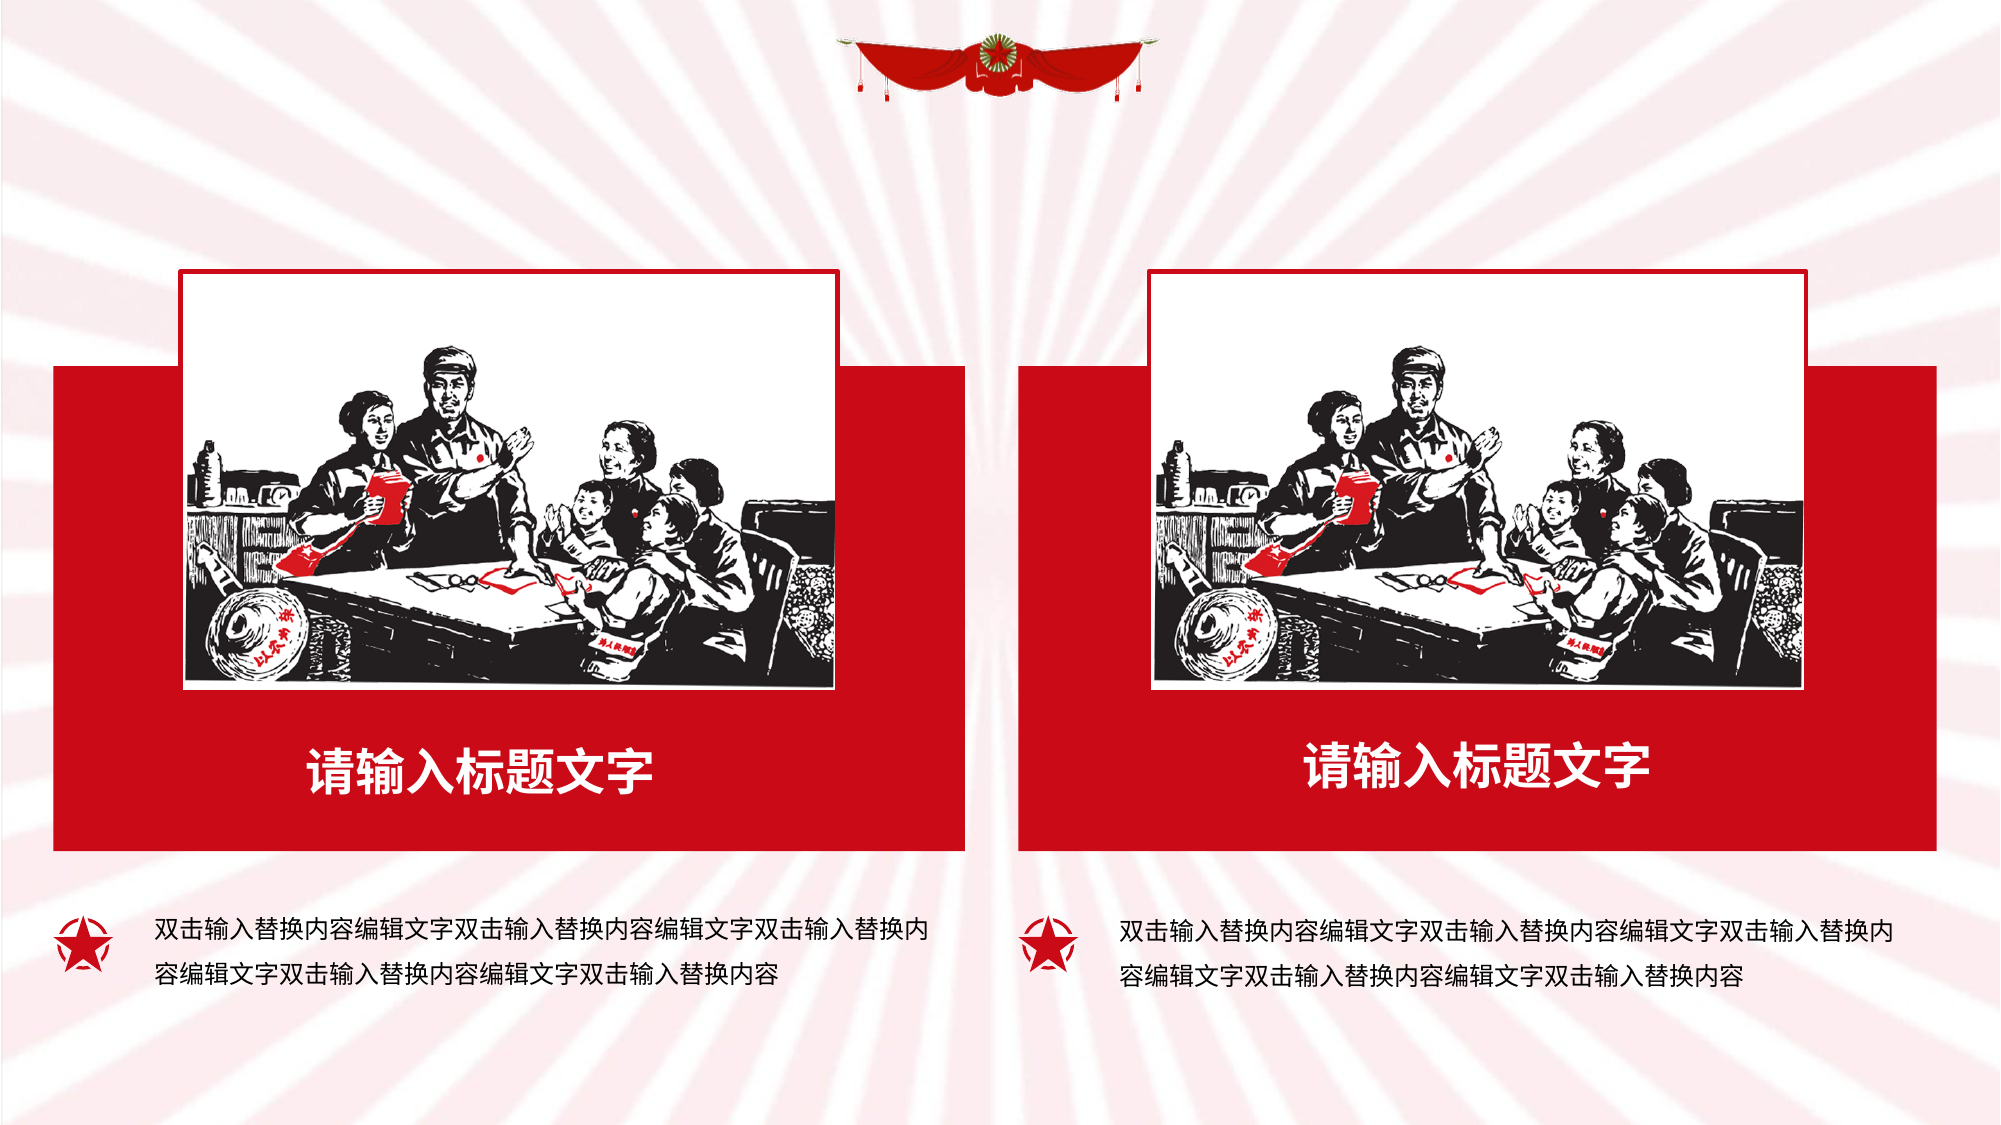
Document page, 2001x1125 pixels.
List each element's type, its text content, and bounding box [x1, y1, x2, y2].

text_box 双击输入替换内容编辑文字双击输入替换内容编辑文字双击输入替换内容编辑文字双击输入替换内容编辑文字双击输入替换内容 [139, 891, 965, 996]
text_box 请输入标题文字 [1256, 724, 1699, 805]
text_box 请输入标题文字 [259, 730, 702, 811]
text_box [1018, 915, 1079, 973]
text_box [53, 915, 114, 973]
text_box [1017, 365, 1938, 852]
text_box 双击输入替换内容编辑文字双击输入替换内容编辑文字双击输入替换内容编辑文字双击输入替换内容编辑文字双击输入替换内容 [1104, 893, 1930, 998]
picture [3, 1, 2000, 1125]
text_box [52, 365, 966, 852]
